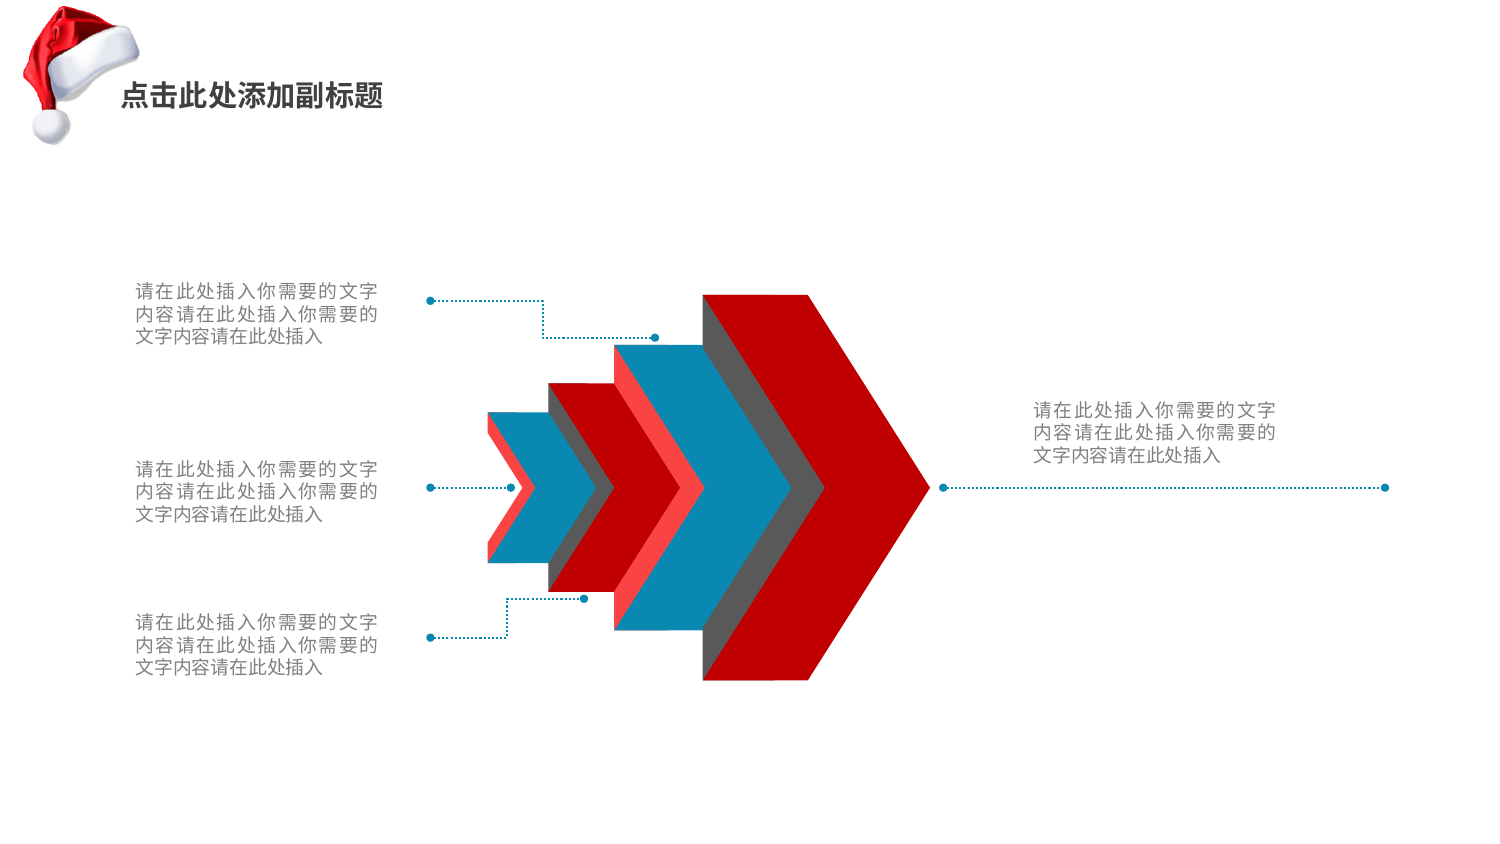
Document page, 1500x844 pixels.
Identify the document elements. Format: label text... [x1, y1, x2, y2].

text_box 点击此处添加副标题 [160, 67, 456, 123]
picture [0, 0, 157, 160]
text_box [660, 344, 697, 631]
text_box 请在此处插入你需要的文字内容请在此处插入你需要的文字内容请在此处插入 [135, 457, 379, 525]
text_box 请在此处插入你需要的文字内容请在此处插入你需要的文字内容请在此处插入 [1033, 398, 1276, 466]
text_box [702, 294, 931, 681]
text_box 请在此处插入你需要的文字内容请在此处插入你需要的文字内容请在此处插入 [135, 610, 379, 679]
text_box 请在此处插入你需要的文字内容请在此处插入你需要的文字内容请在此处插入 [135, 280, 379, 348]
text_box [430, 300, 656, 638]
